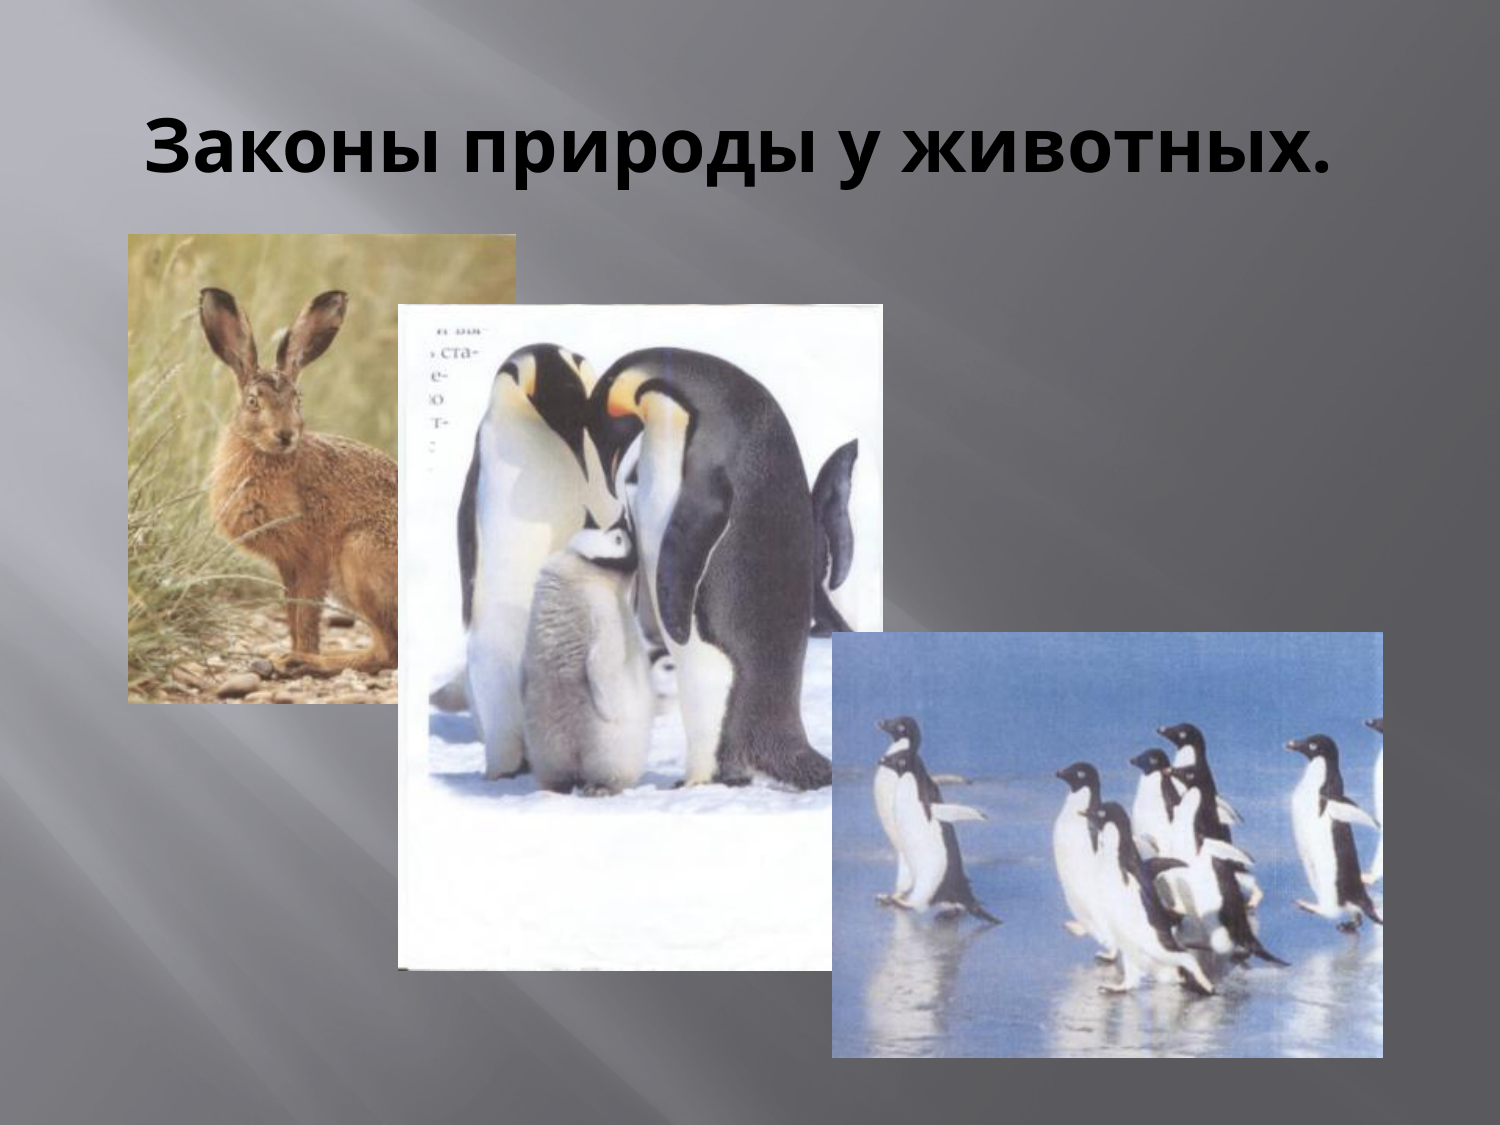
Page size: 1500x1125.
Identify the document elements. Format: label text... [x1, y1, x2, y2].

title Законы природы у животных. [75, 45, 1425, 233]
picture [128, 234, 1383, 1058]
